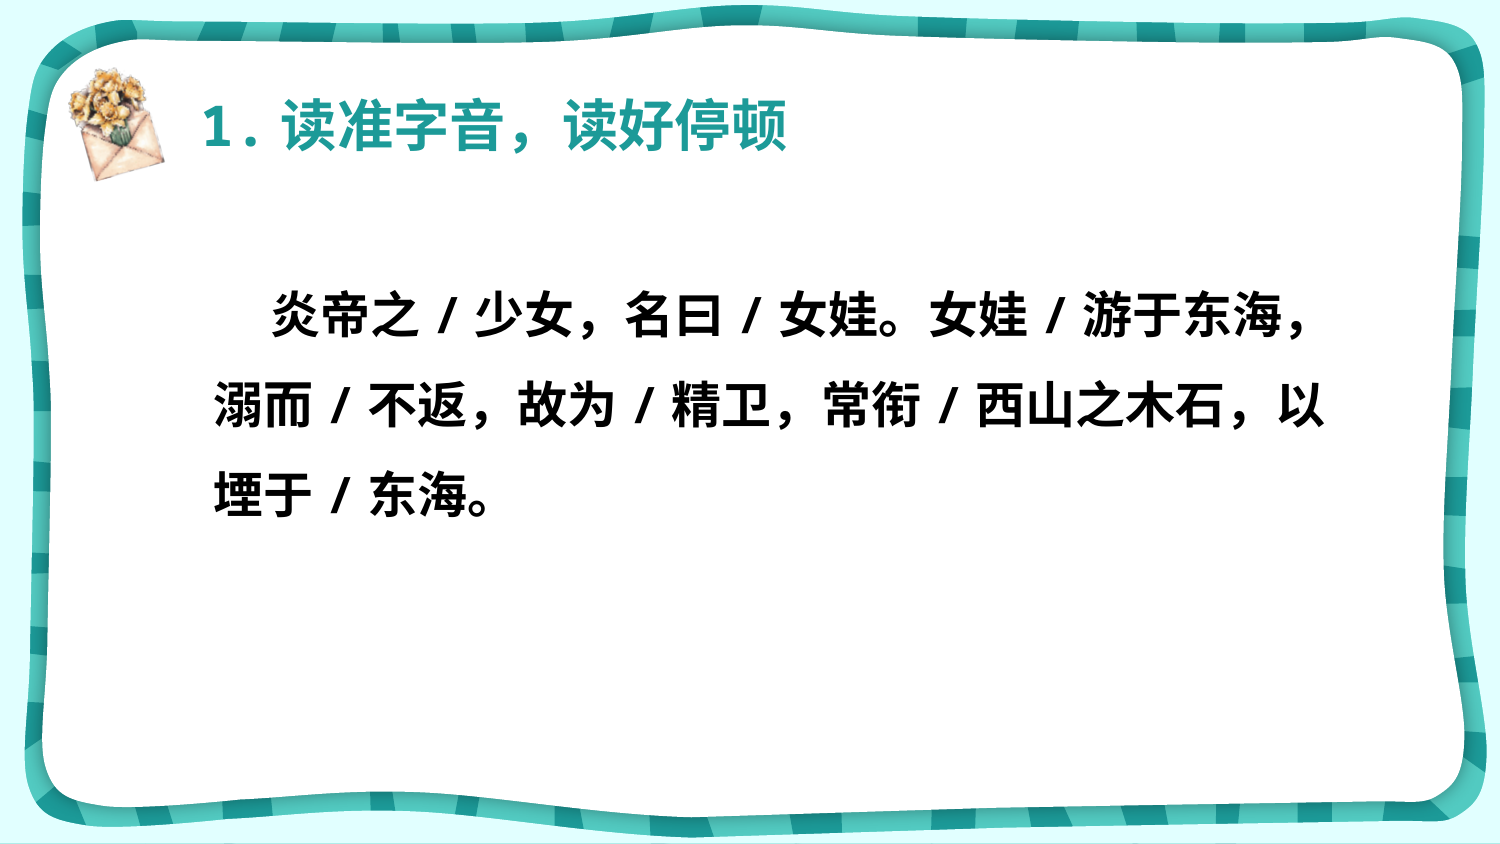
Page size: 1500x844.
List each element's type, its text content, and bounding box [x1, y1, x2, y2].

text_box 1.读准字音，读好停顿 [188, 84, 848, 164]
picture [31, 15, 188, 188]
text_box 炎帝之/少女，名曰/女娃。女娃/游于东海，溺而/不返，故为/精卫，常衔/西山之木石，以堙于/东海。 [202, 175, 1360, 664]
